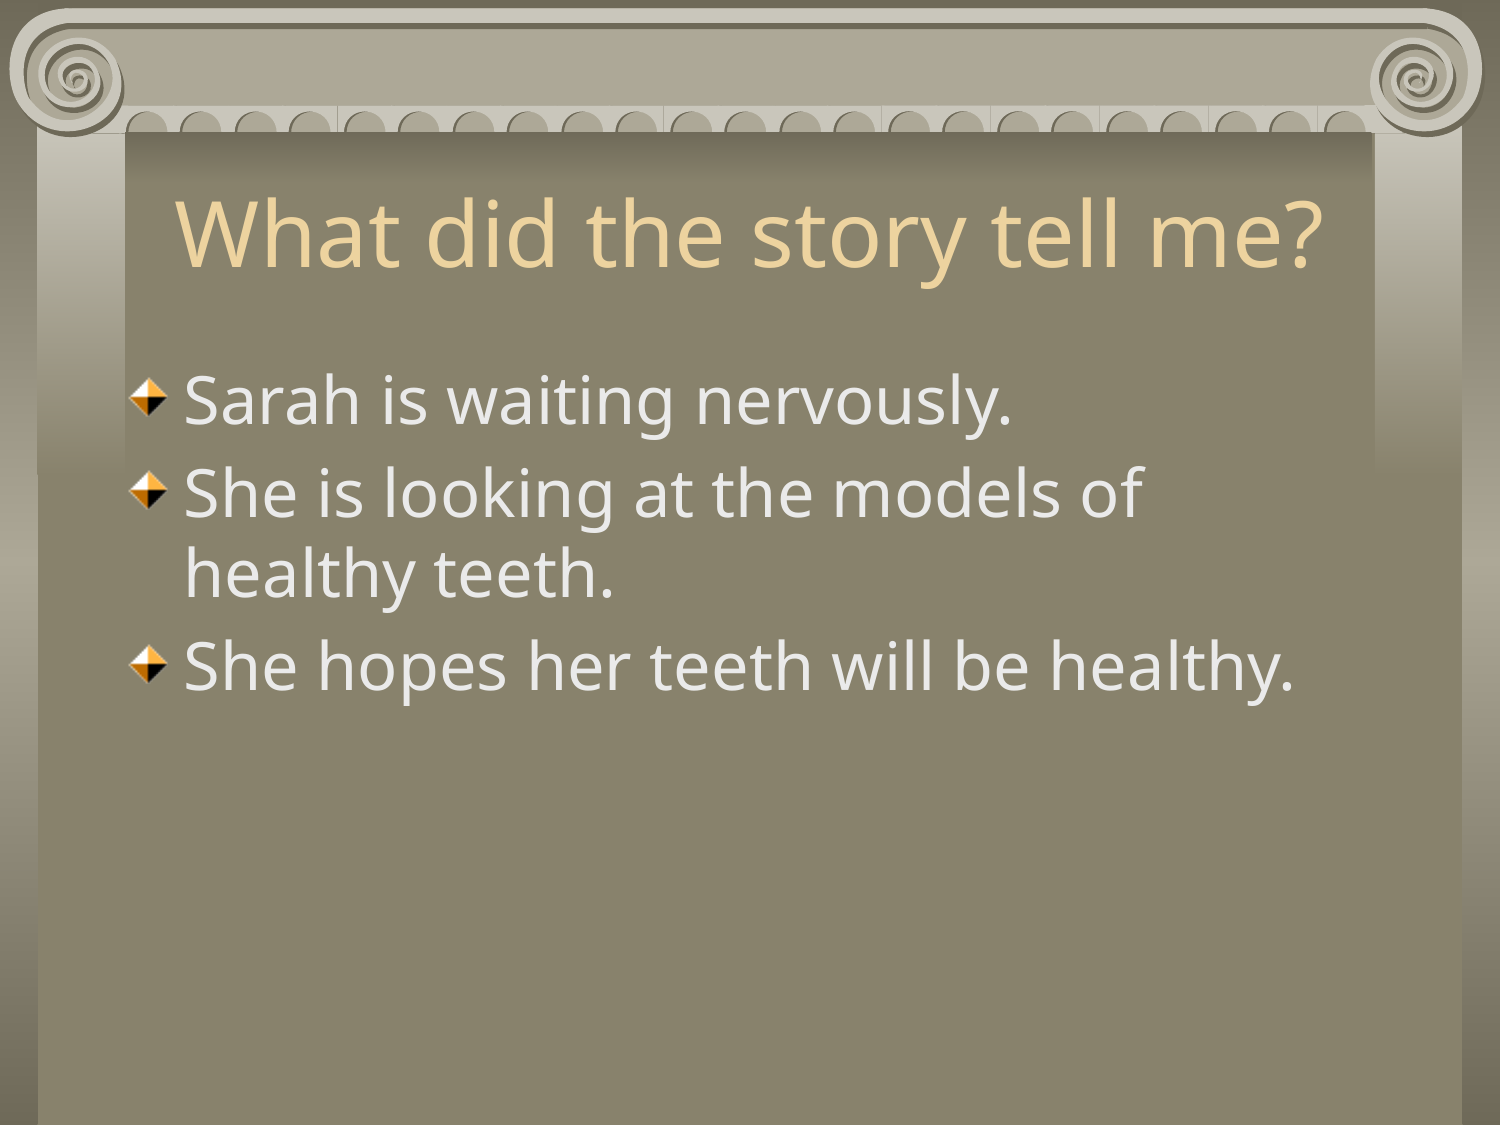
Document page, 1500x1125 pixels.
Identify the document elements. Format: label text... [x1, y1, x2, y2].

title What did the story tell me? [112, 137, 1388, 326]
picture [127, 376, 170, 419]
picture [127, 469, 170, 512]
picture [127, 643, 170, 686]
list Sarah is waiting nervously. She is looking at the models of healthy teeth. She hopes her teeth will be healthy. [112, 349, 1388, 1026]
